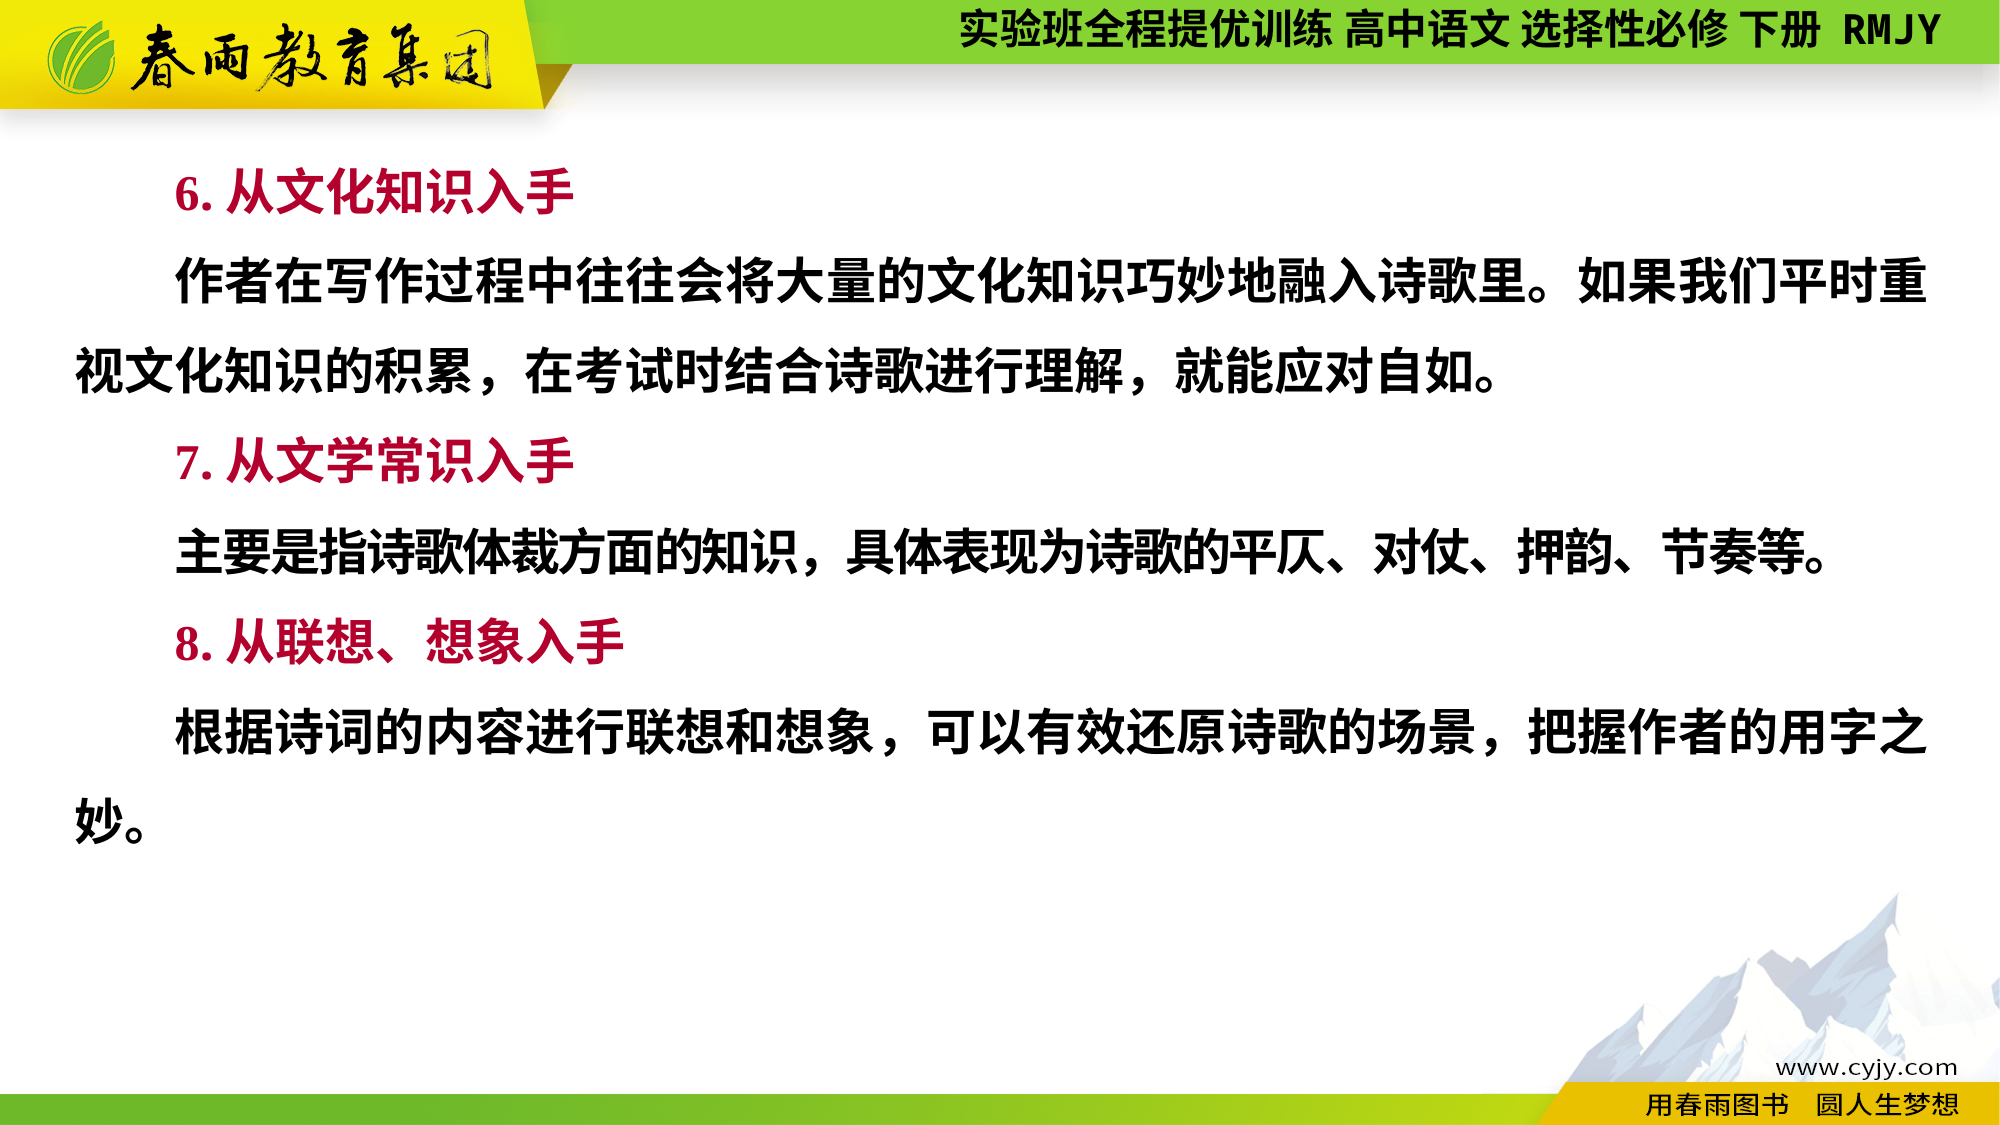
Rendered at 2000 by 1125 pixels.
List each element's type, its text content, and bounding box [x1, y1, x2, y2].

list 6.从文化知识入手 作者在写作过程中往往会将大量的文化知识巧妙地融入诗歌里。如果我们平时重视文化知识的积累，在考试时结合诗歌进行理解，就能应对自如。 7.从文学常识入手 主要是指诗歌体裁方面的知识，具体表现为诗歌的平仄、对仗、押韵、节奏等。 8.从联想、想象入手 根据诗词的内容进行联想和想象，可以有效还原诗歌的场景，把握作者的用字之妙。 [59, 122, 1944, 854]
picture [0, 0, 2000, 1125]
